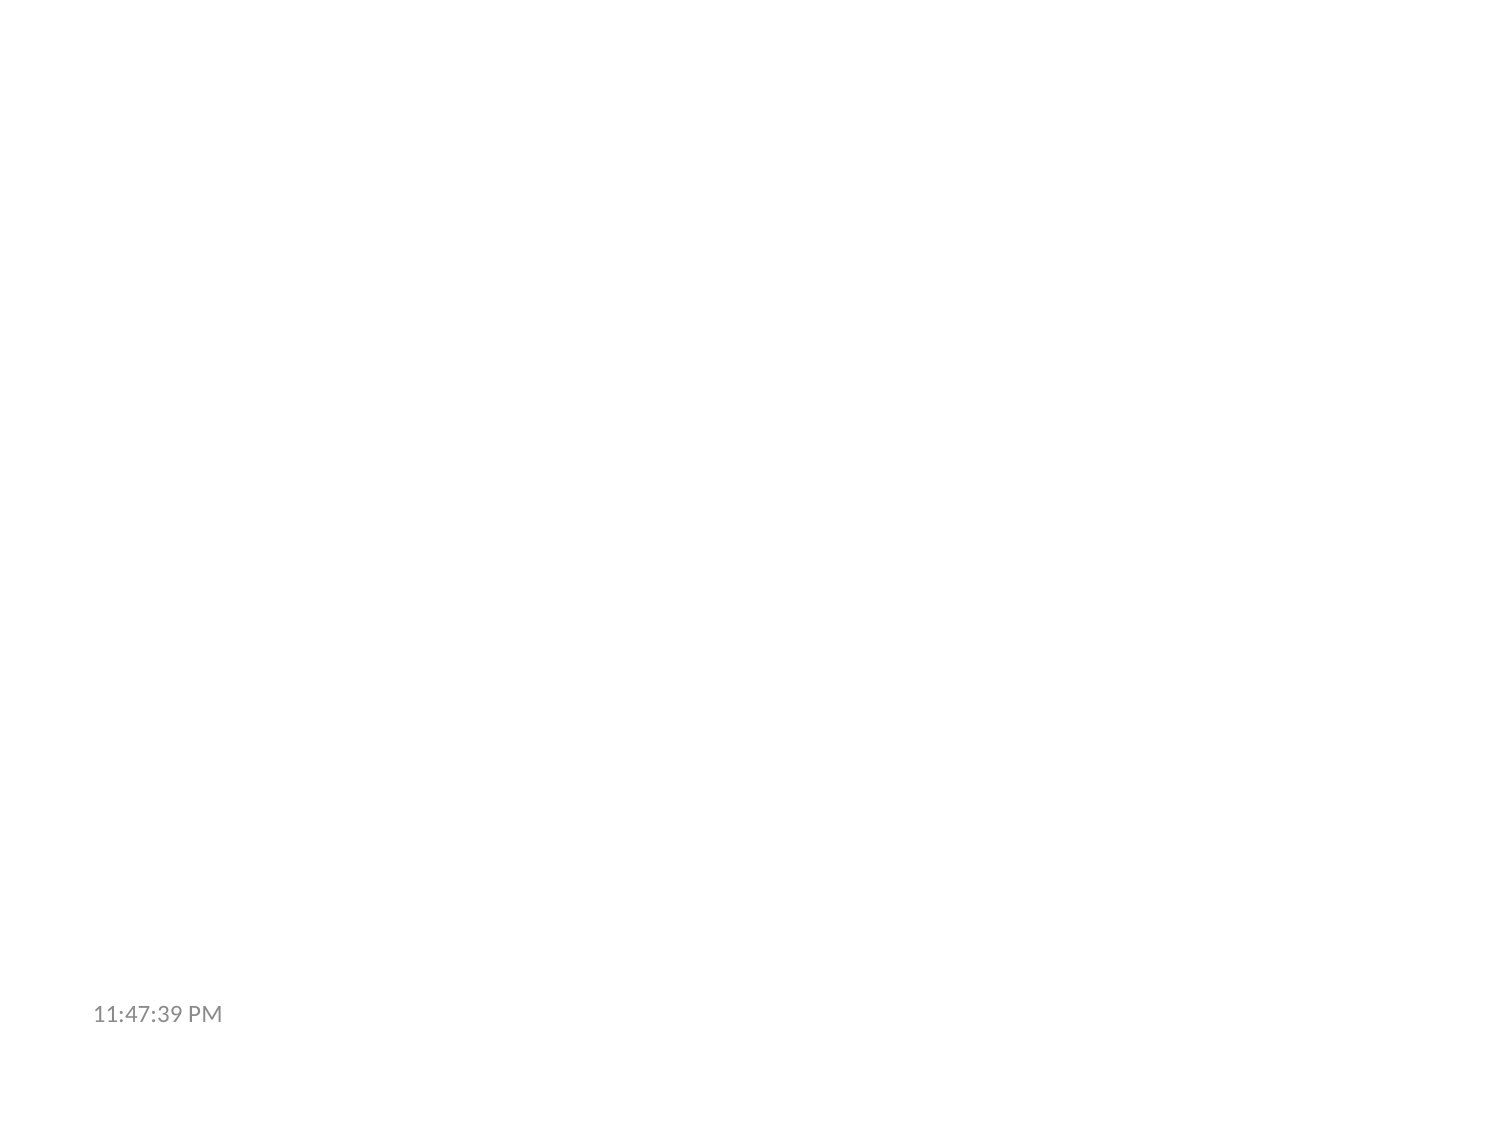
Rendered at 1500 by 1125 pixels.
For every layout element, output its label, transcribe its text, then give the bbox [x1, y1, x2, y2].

text_box 3:35:09 PM [77, 982, 428, 1043]
